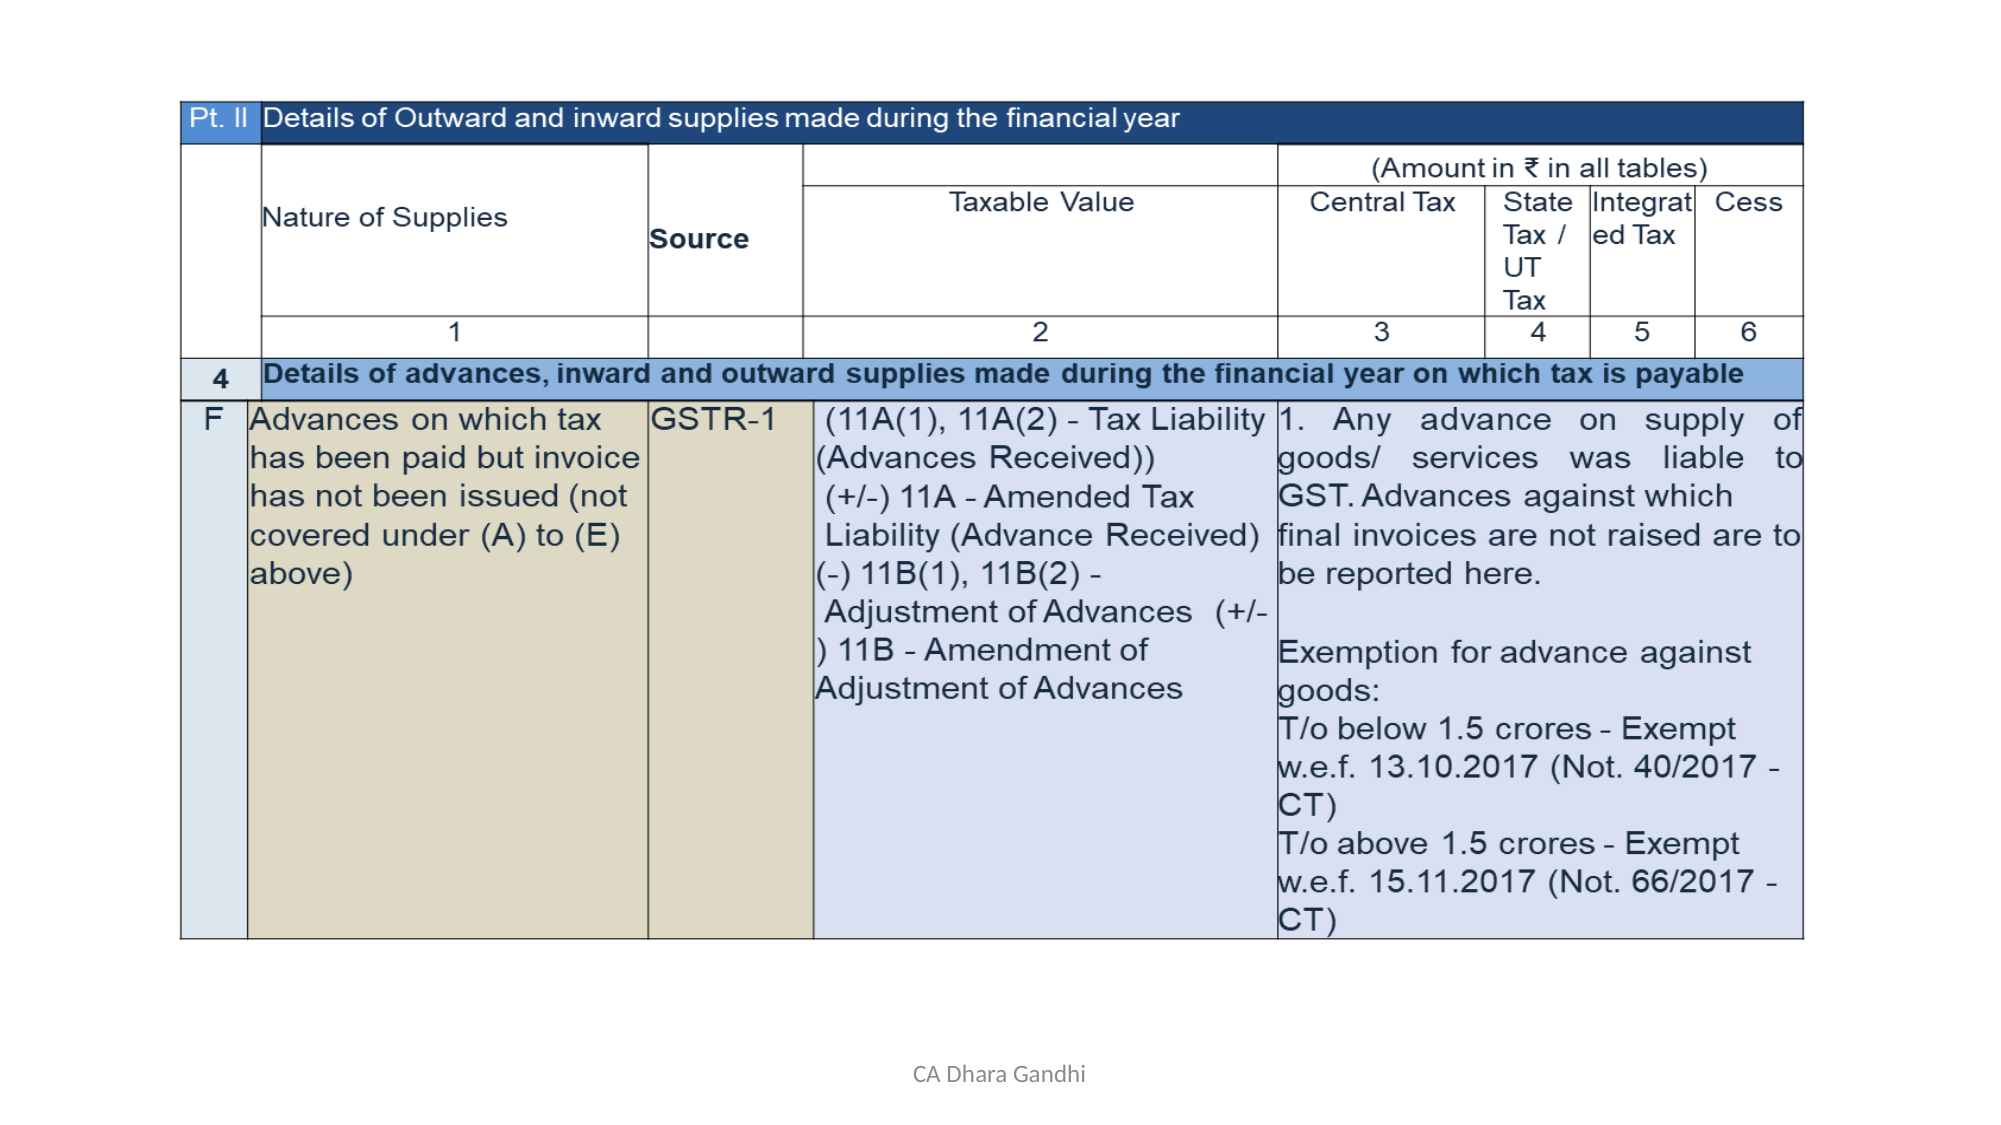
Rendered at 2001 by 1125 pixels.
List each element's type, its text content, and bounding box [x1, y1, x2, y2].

footer CA Dhara Gandhi [662, 1042, 1338, 1103]
picture [171, 91, 1824, 958]
